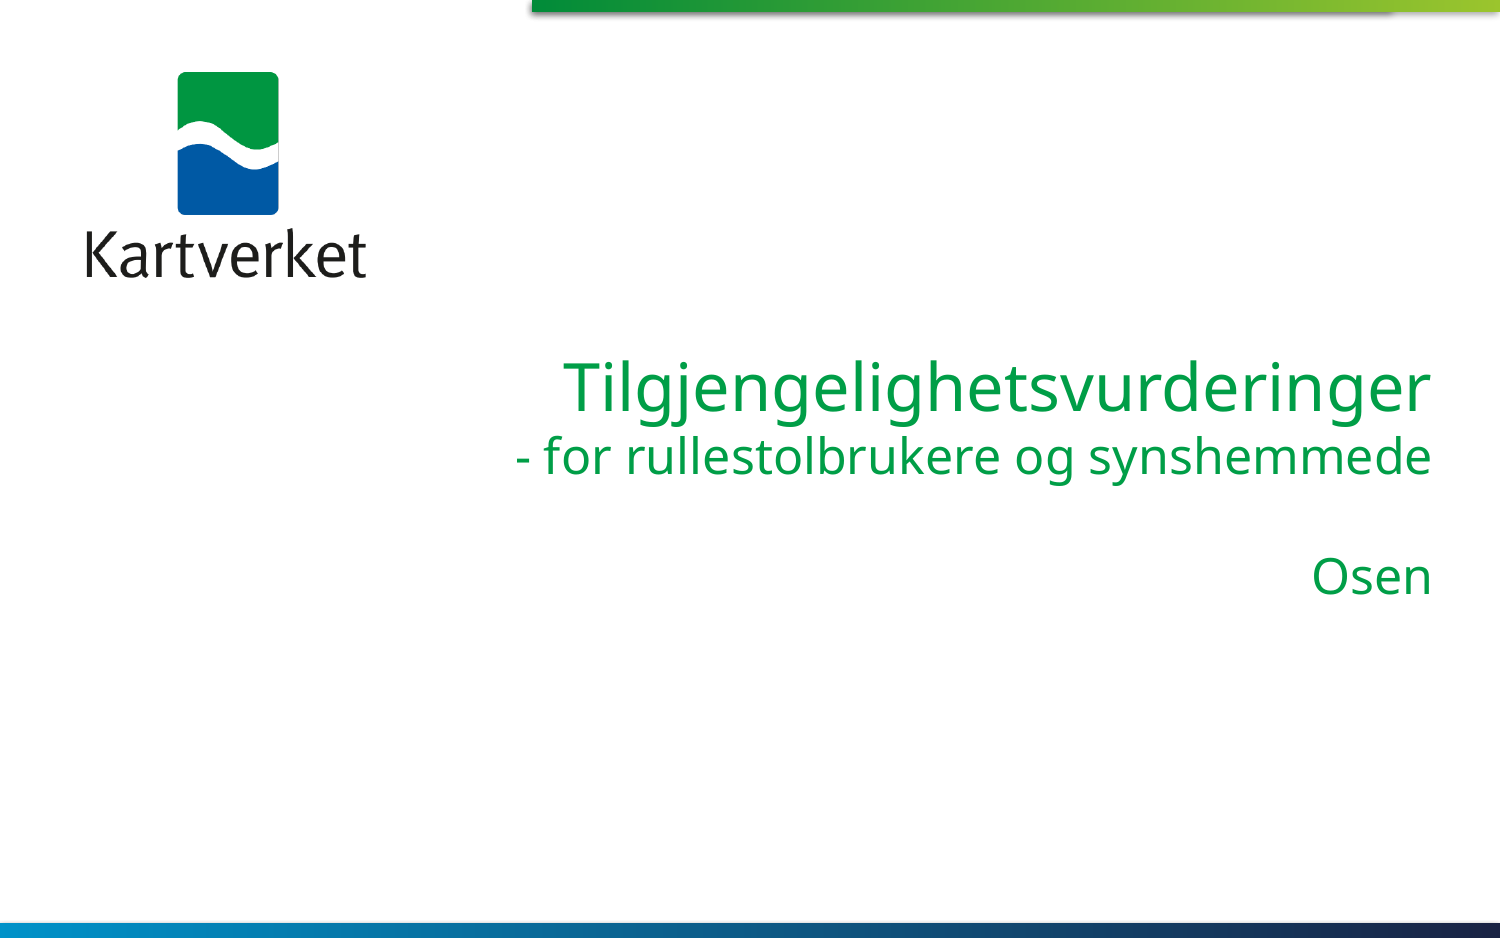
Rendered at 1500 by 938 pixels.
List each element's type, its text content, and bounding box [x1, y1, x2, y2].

text_box Tilgjengelighetsvurderinger - for rullestolbrukere og synshemmede Osen [66, 337, 1449, 613]
